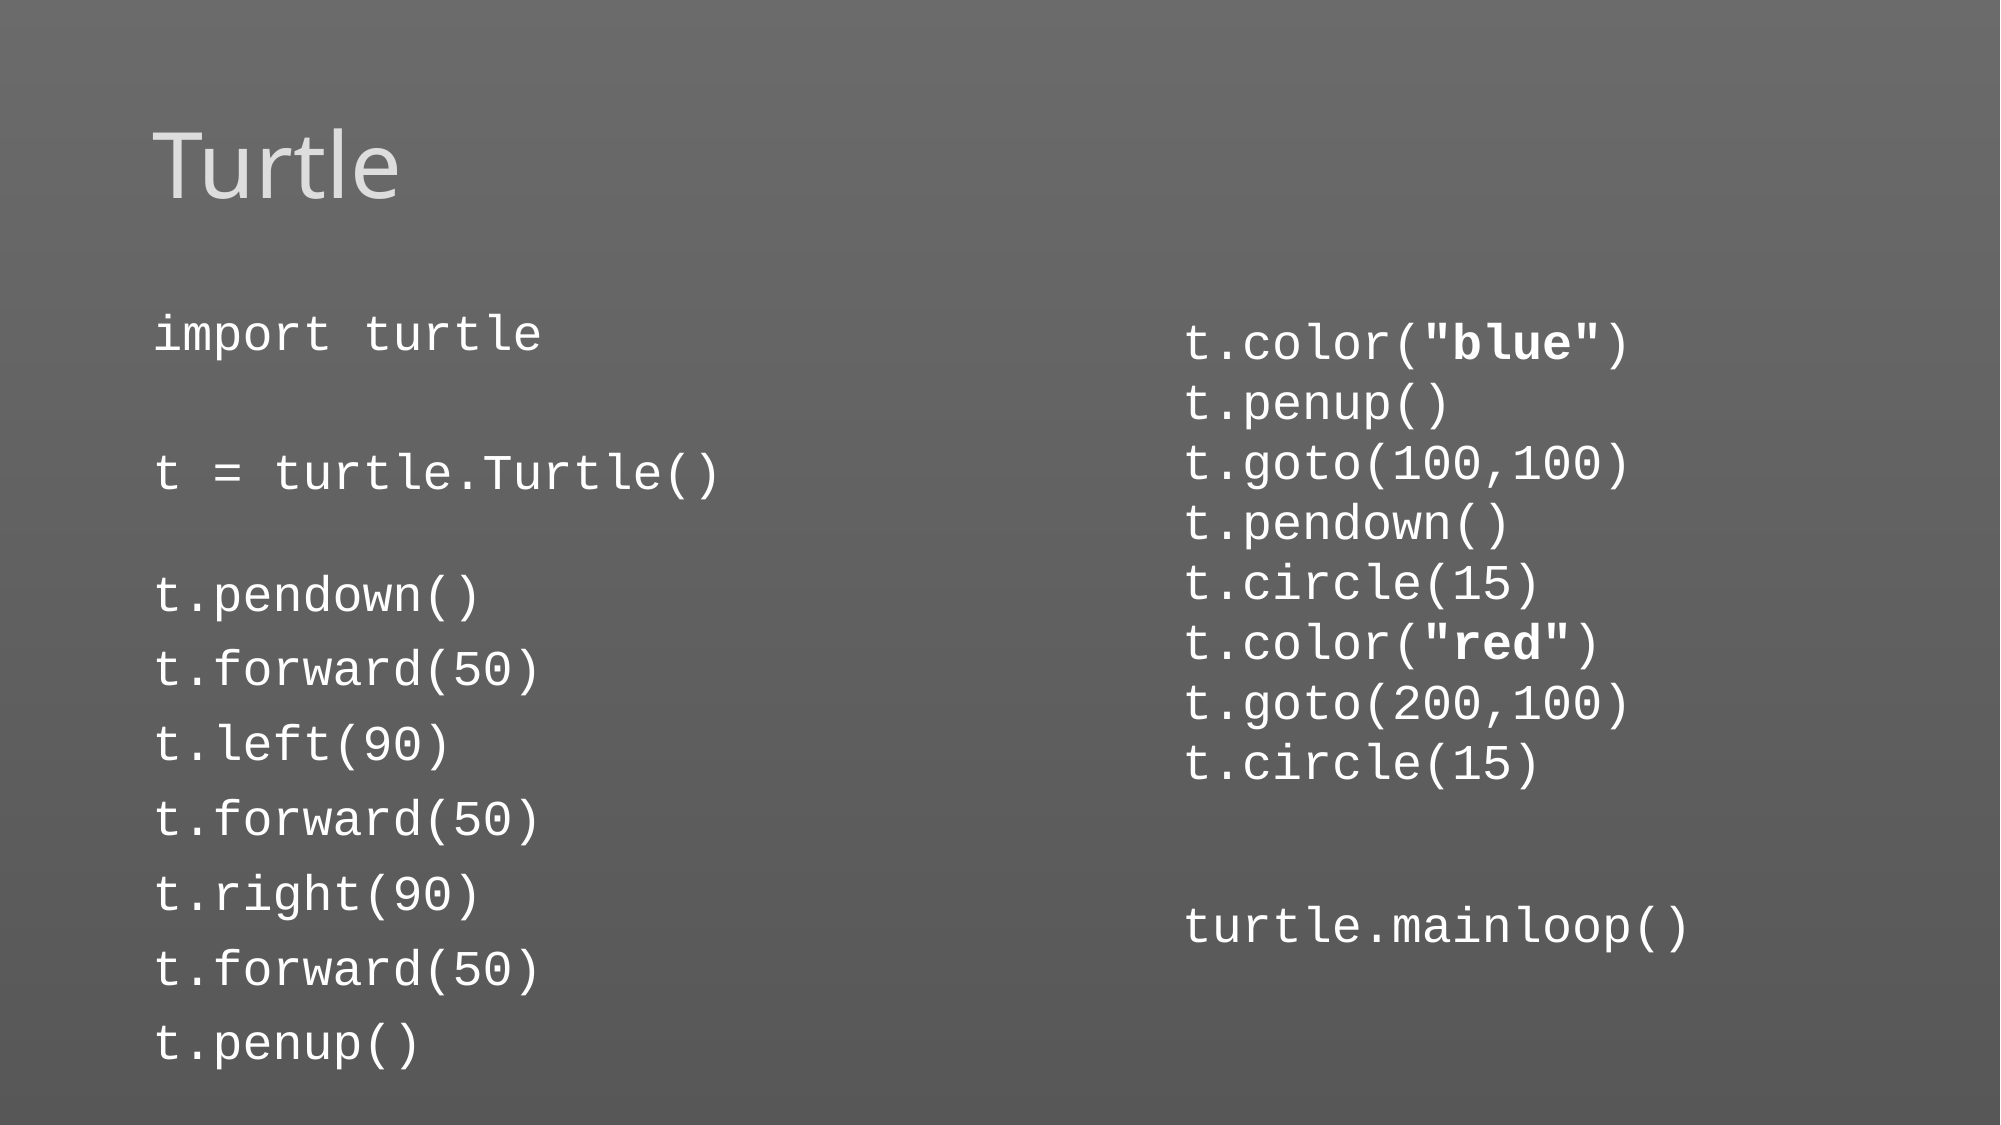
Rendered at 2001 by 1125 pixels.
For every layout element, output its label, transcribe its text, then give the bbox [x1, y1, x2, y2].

text_box t.color("blue") t.penup() t.goto(100,100) t.pendown() t.circle(15) t.color("red") t.goto(200,100) t.circle(15) [1167, 301, 1949, 797]
text_box t.pendown() t.forward(50) t.left(90) t.forward(50) t.right(90) t.forward(50) t.penup() [137, 560, 700, 1096]
text_box turtle.mainloop() [1167, 885, 1830, 960]
text_box t = turtle.Turtle() [137, 438, 871, 518]
title Turtle [137, 59, 1863, 278]
list import turtle [137, 299, 745, 379]
